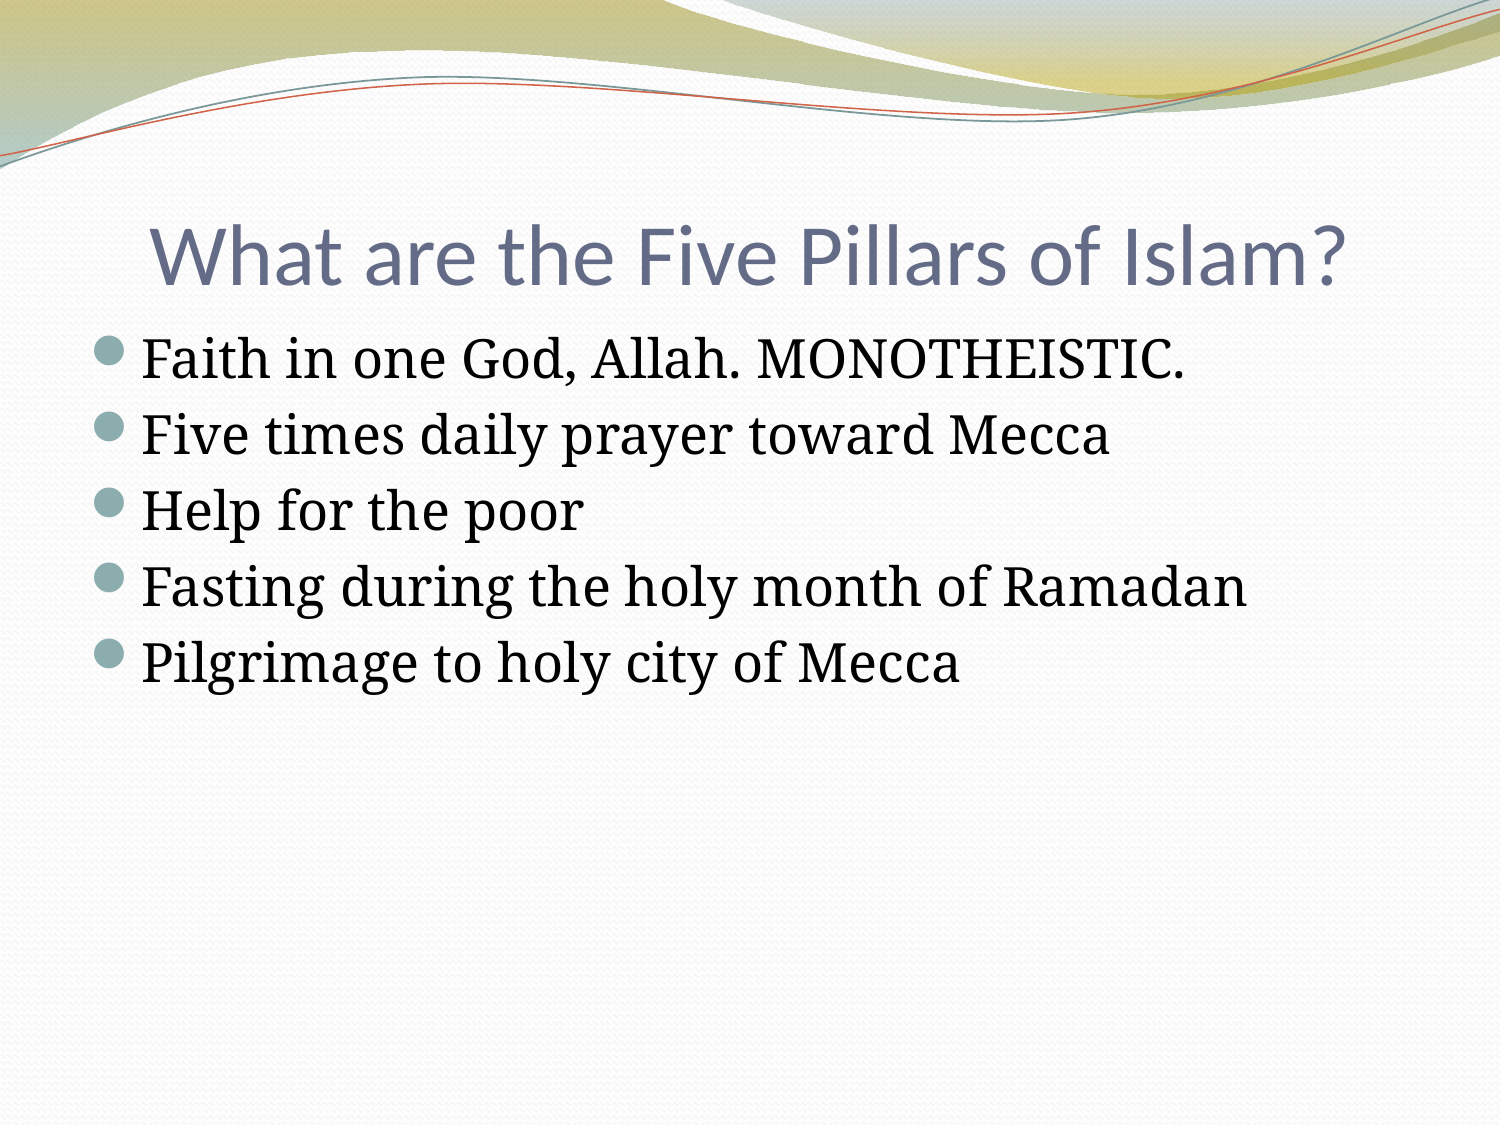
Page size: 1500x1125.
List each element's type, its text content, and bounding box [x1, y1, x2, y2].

title What are the Five Pillars of Islam? [75, 115, 1425, 303]
list Faith in one God, Allah. MONOTHEISTIC. Five times daily prayer toward Mecca Help for the poor Fasting during the holy month of Ramadan Pilgrimage to holy city of Mecca [75, 317, 1425, 1038]
